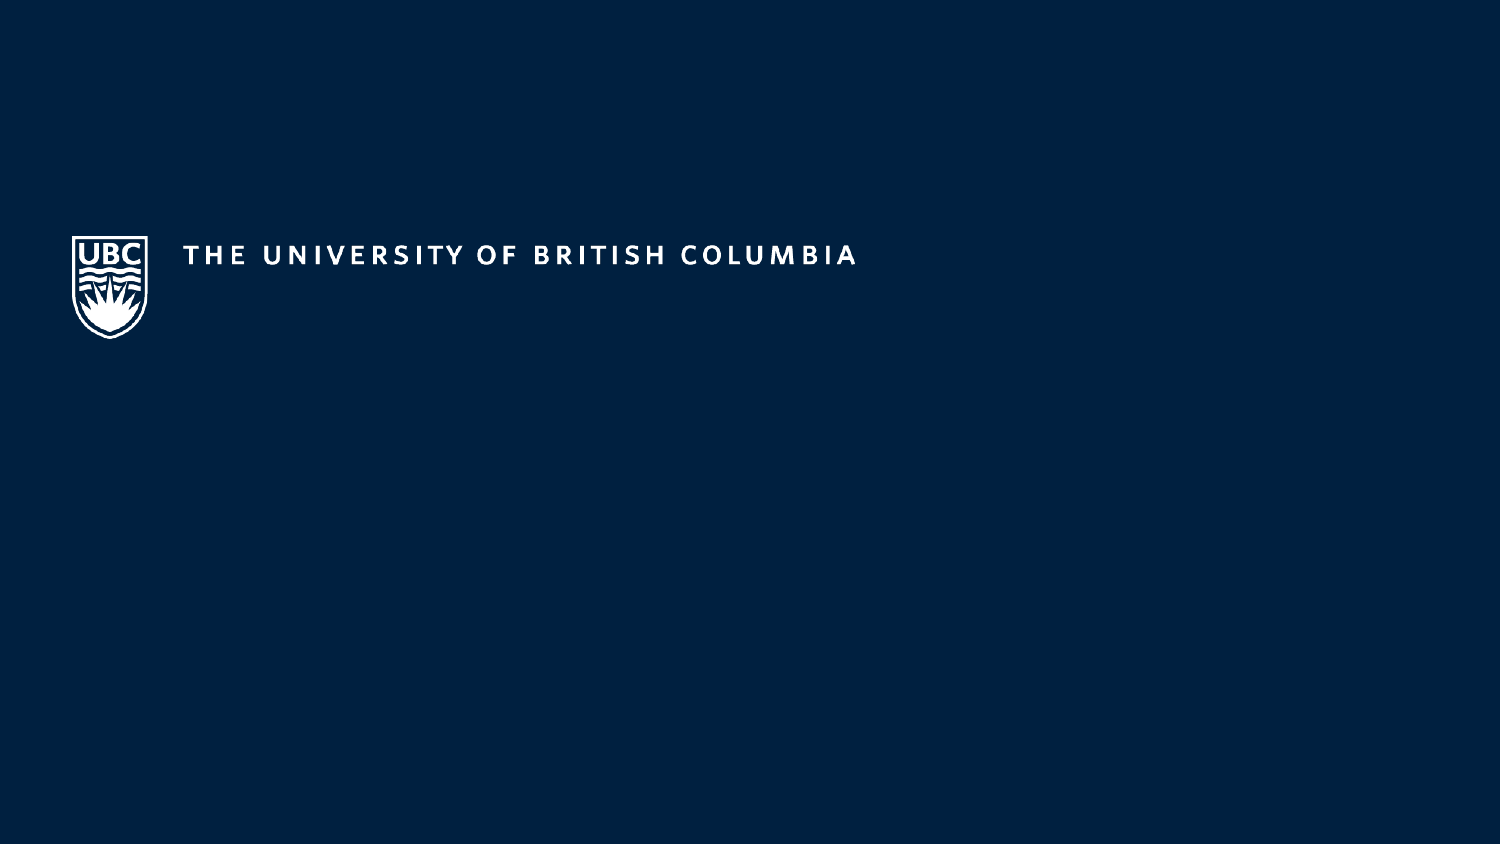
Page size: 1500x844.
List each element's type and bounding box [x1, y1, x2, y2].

picture [72, 236, 855, 339]
